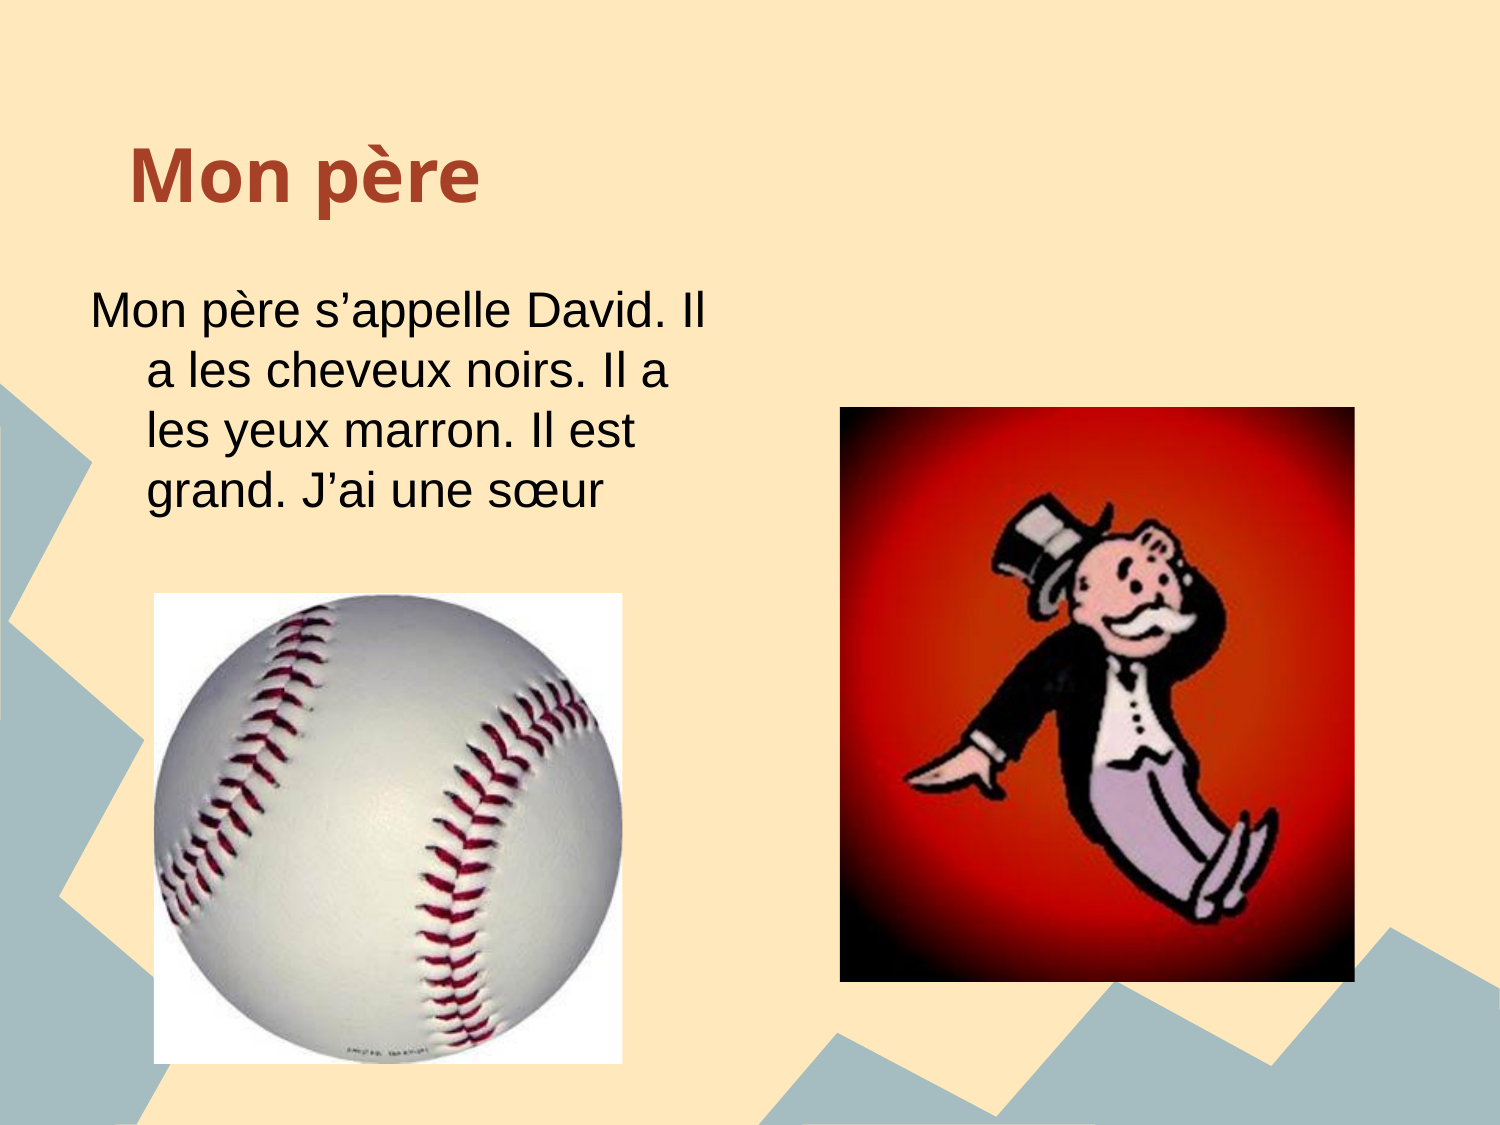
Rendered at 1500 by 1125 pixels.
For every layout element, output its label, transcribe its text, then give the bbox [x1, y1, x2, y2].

text_box [839, 407, 1355, 982]
title Mon père [75, 14, 1425, 233]
text_box [153, 593, 623, 1064]
list Mon père s’appelle David. Il a les cheveux noirs. Il a les yeux marron. Il est grand. J’ai une sœur [75, 262, 731, 931]
